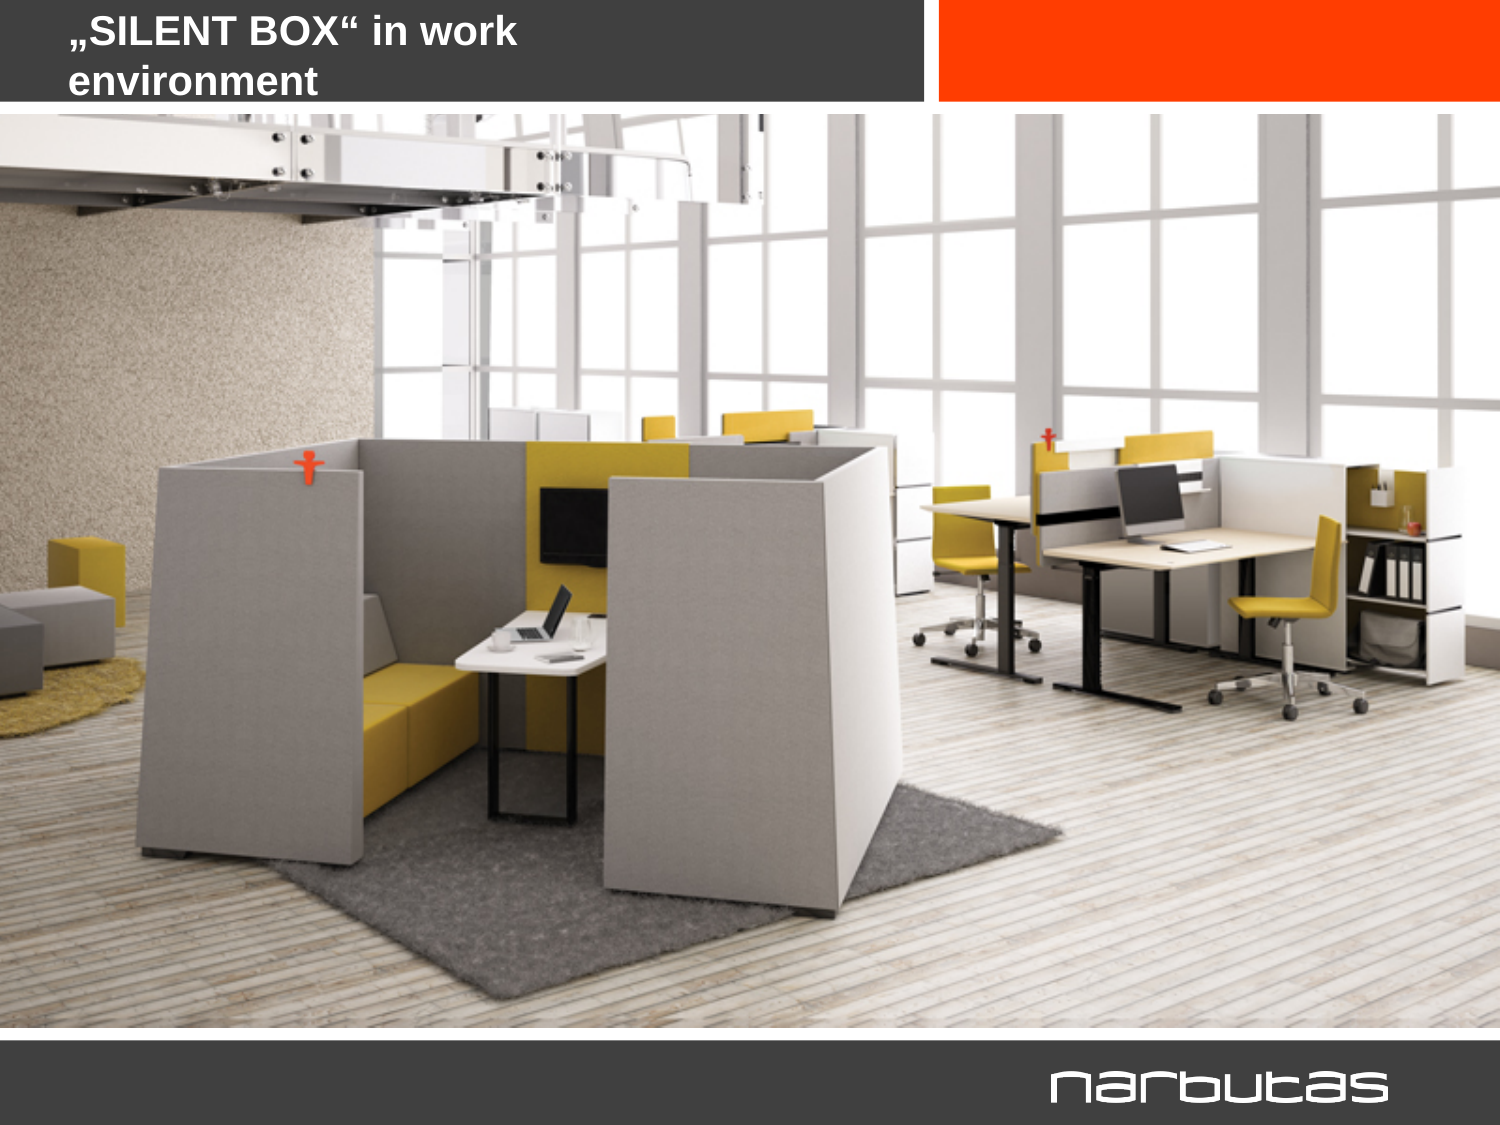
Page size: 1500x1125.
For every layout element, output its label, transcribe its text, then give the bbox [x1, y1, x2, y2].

picture [0, 114, 1500, 1028]
picture [1051, 1071, 1388, 1103]
title „SILENT BOX“ in work environment [53, 14, 762, 86]
